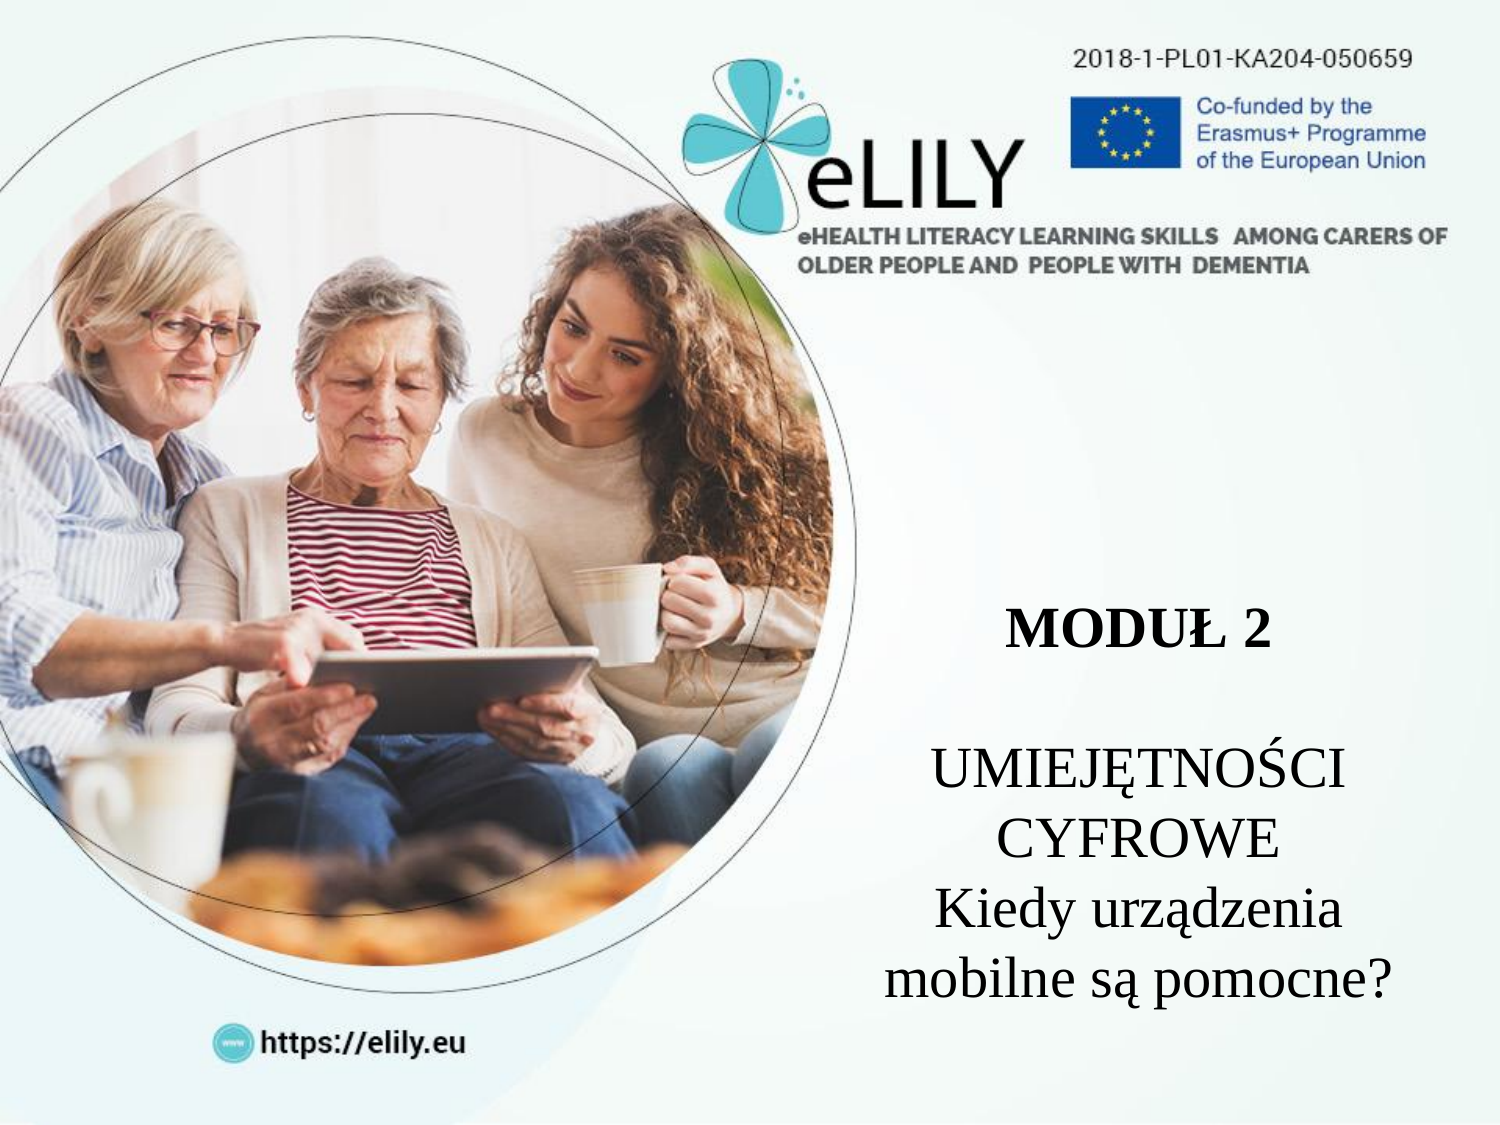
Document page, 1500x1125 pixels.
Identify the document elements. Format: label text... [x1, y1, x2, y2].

picture [0, 0, 1500, 1125]
text_box MODUŁ 2 UMIEJĘTNOŚCI CYFROWE Kiedy urządzenia mobilne są pomocne? [820, 581, 1458, 1052]
